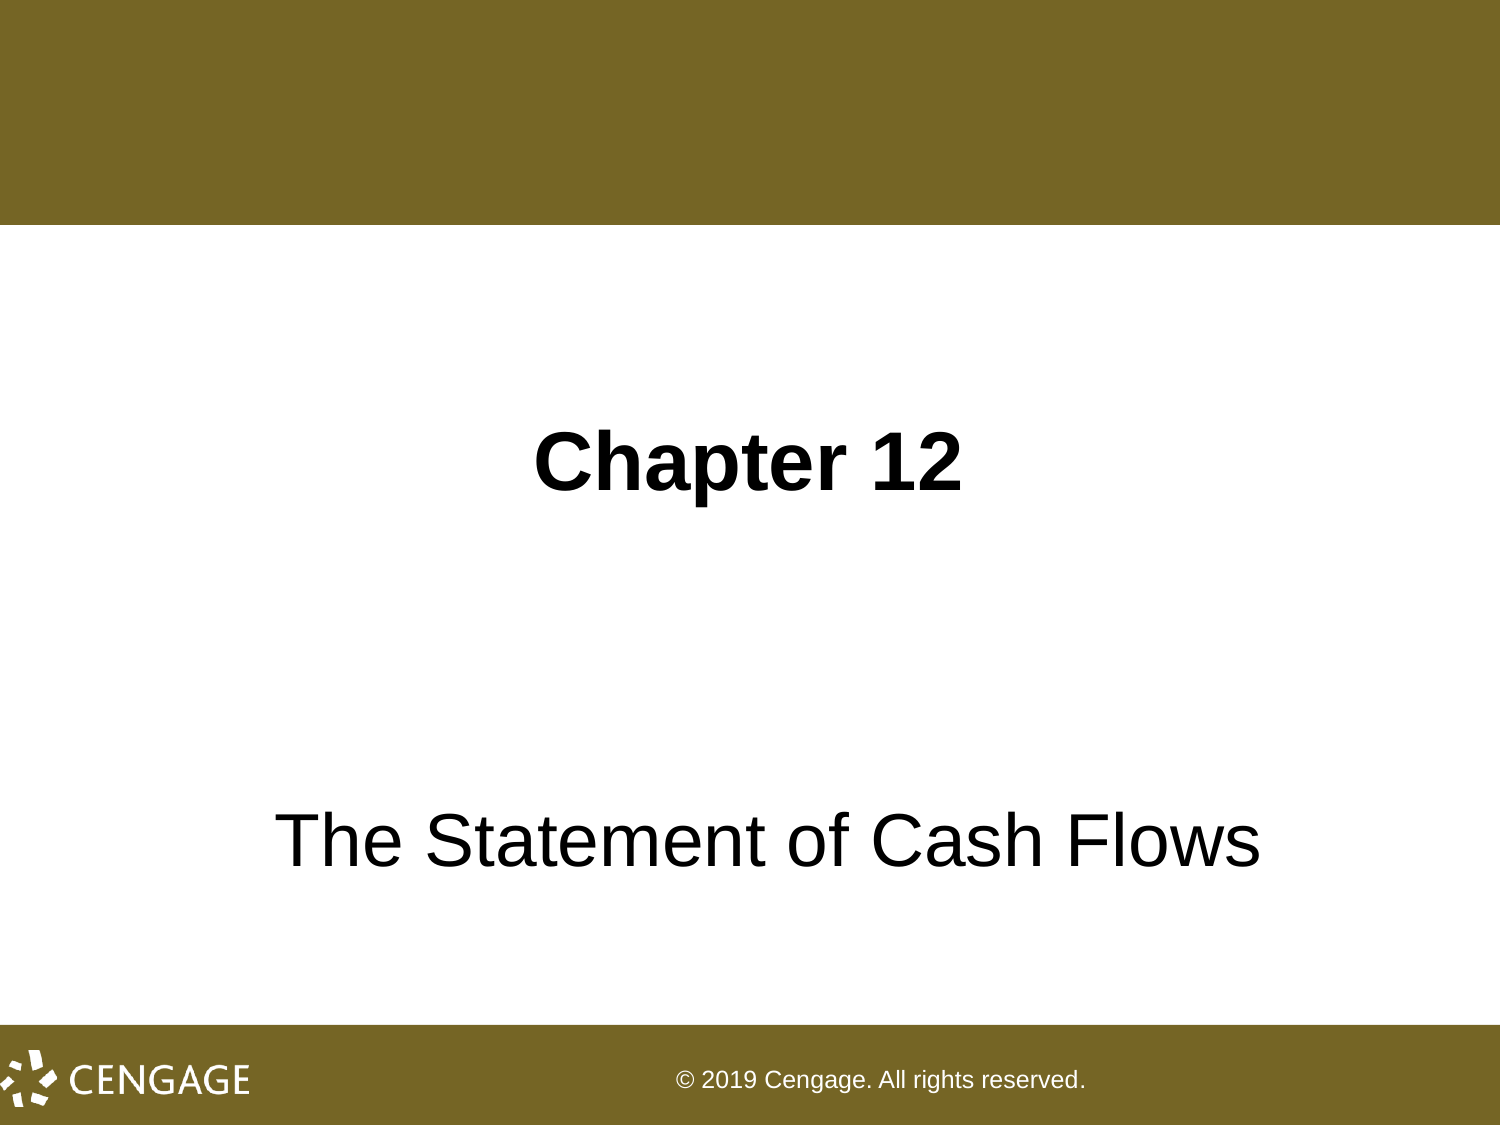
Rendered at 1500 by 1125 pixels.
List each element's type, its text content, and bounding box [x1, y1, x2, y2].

title Chapter 12 [76, 334, 1422, 581]
list © 2019 Cengage. All rights reserved. [262, 1031, 1500, 1125]
list The Statement of Cash Flows [120, 708, 1417, 965]
picture [0, 1050, 249, 1107]
